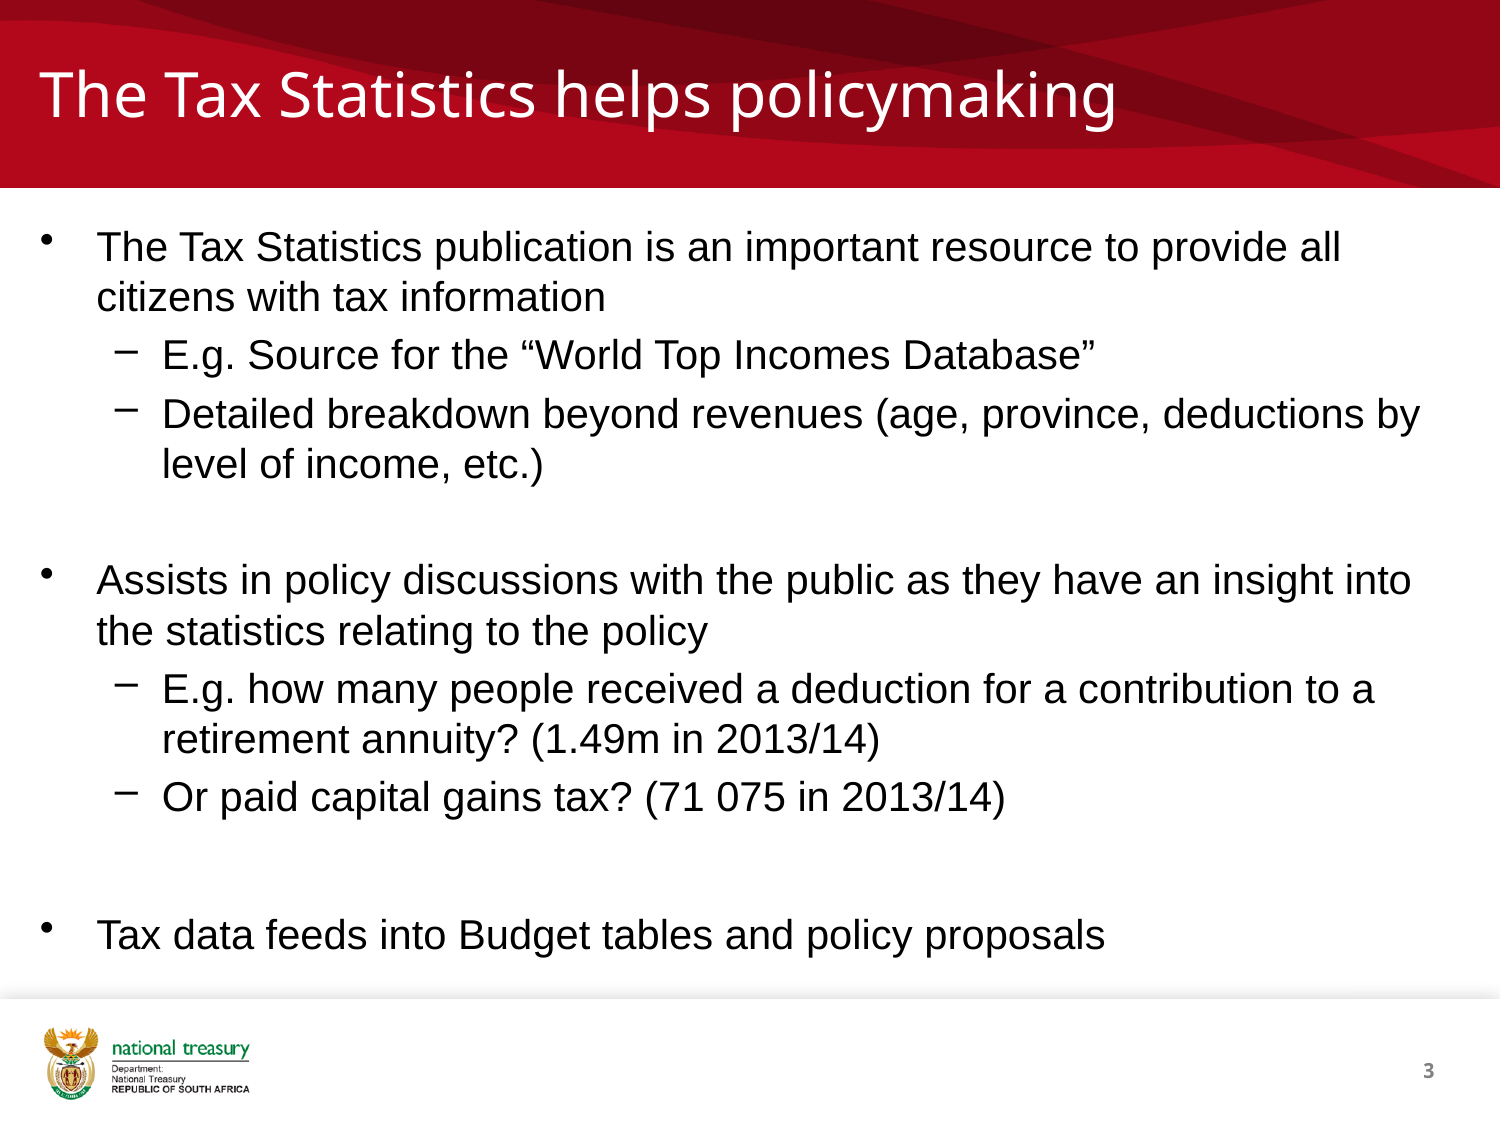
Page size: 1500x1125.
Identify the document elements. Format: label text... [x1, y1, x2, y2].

list The Tax Statistics publication is an important resource to provide all citizens with tax information E.g. Source for the “World Top Incomes Database” Detailed breakdown beyond revenues (age, province, deductions by level of income, etc.) Assists in policy discussions with the public as they have an insight into the statistics relating to the policy E.g. how many people received a deduction for a contribution to a retirement annuity? (1.49m in 2013/14) Or paid capital gains tax? (71 075 in 2013/14) Tax data feeds into Budget tables and policy proposals [24, 212, 1463, 1012]
picture [0, 0, 1500, 188]
slide_number 3 [1137, 1049, 1451, 1125]
picture [0, 977, 1500, 1125]
title The Tax Statistics helps policymaking [24, 23, 1471, 162]
